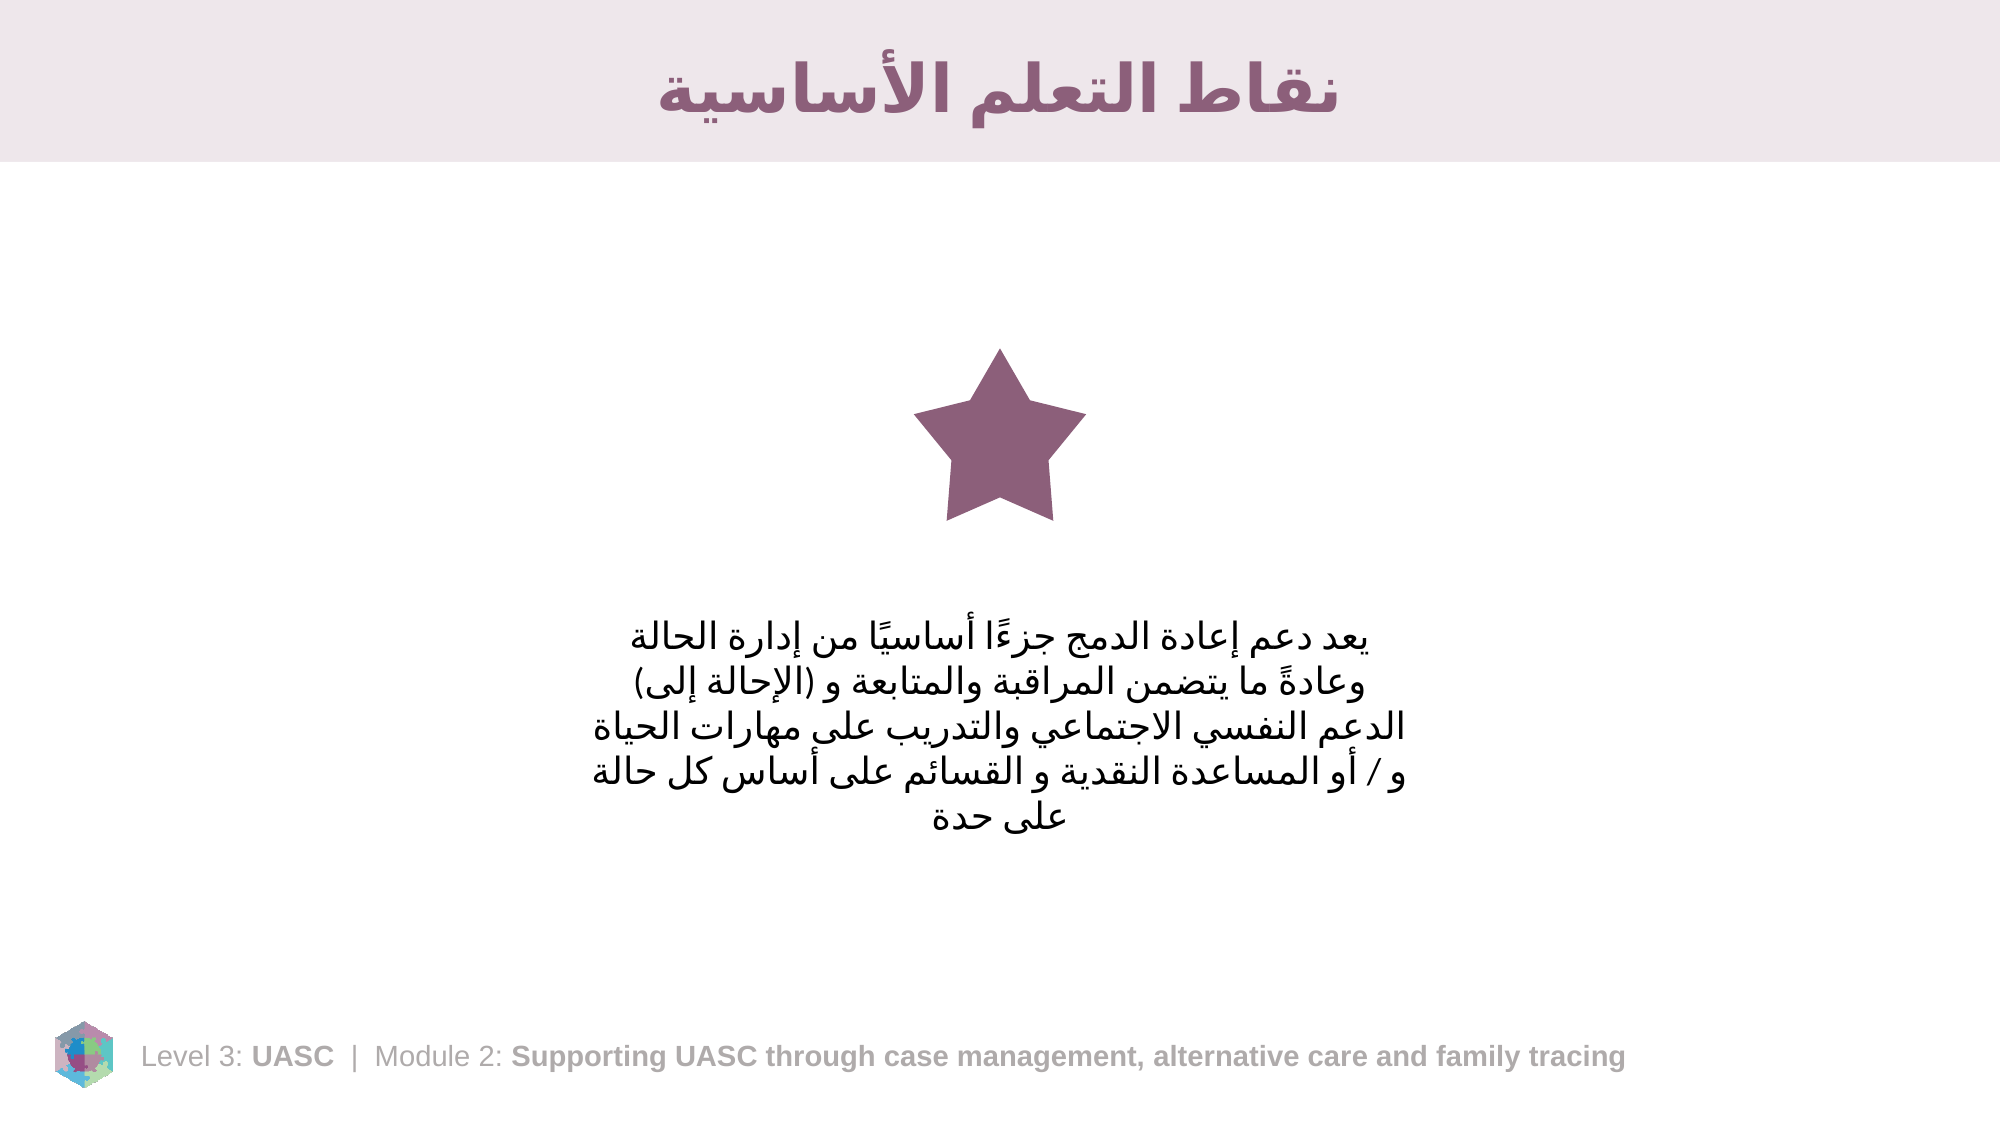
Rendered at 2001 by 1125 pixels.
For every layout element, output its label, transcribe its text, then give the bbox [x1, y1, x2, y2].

text_box [913, 348, 1087, 521]
picture [55, 1021, 113, 1088]
text_box يعد دعم إعادة الدمج جزءًا أساسيًا من إدارة الحالة وعادةً ما يتضمن المراقبة والمتابعة و (الإحالة إلى) الدعم النفسي الاجتماعي والتدريب على مهارات الحياة و / أو المساعدة النقدية و القسائم على أساس كل حالة على حدة [575, 604, 1424, 845]
title نقاط التعلم الأساسية [137, 19, 1863, 163]
text_box [0, 0, 2000, 162]
